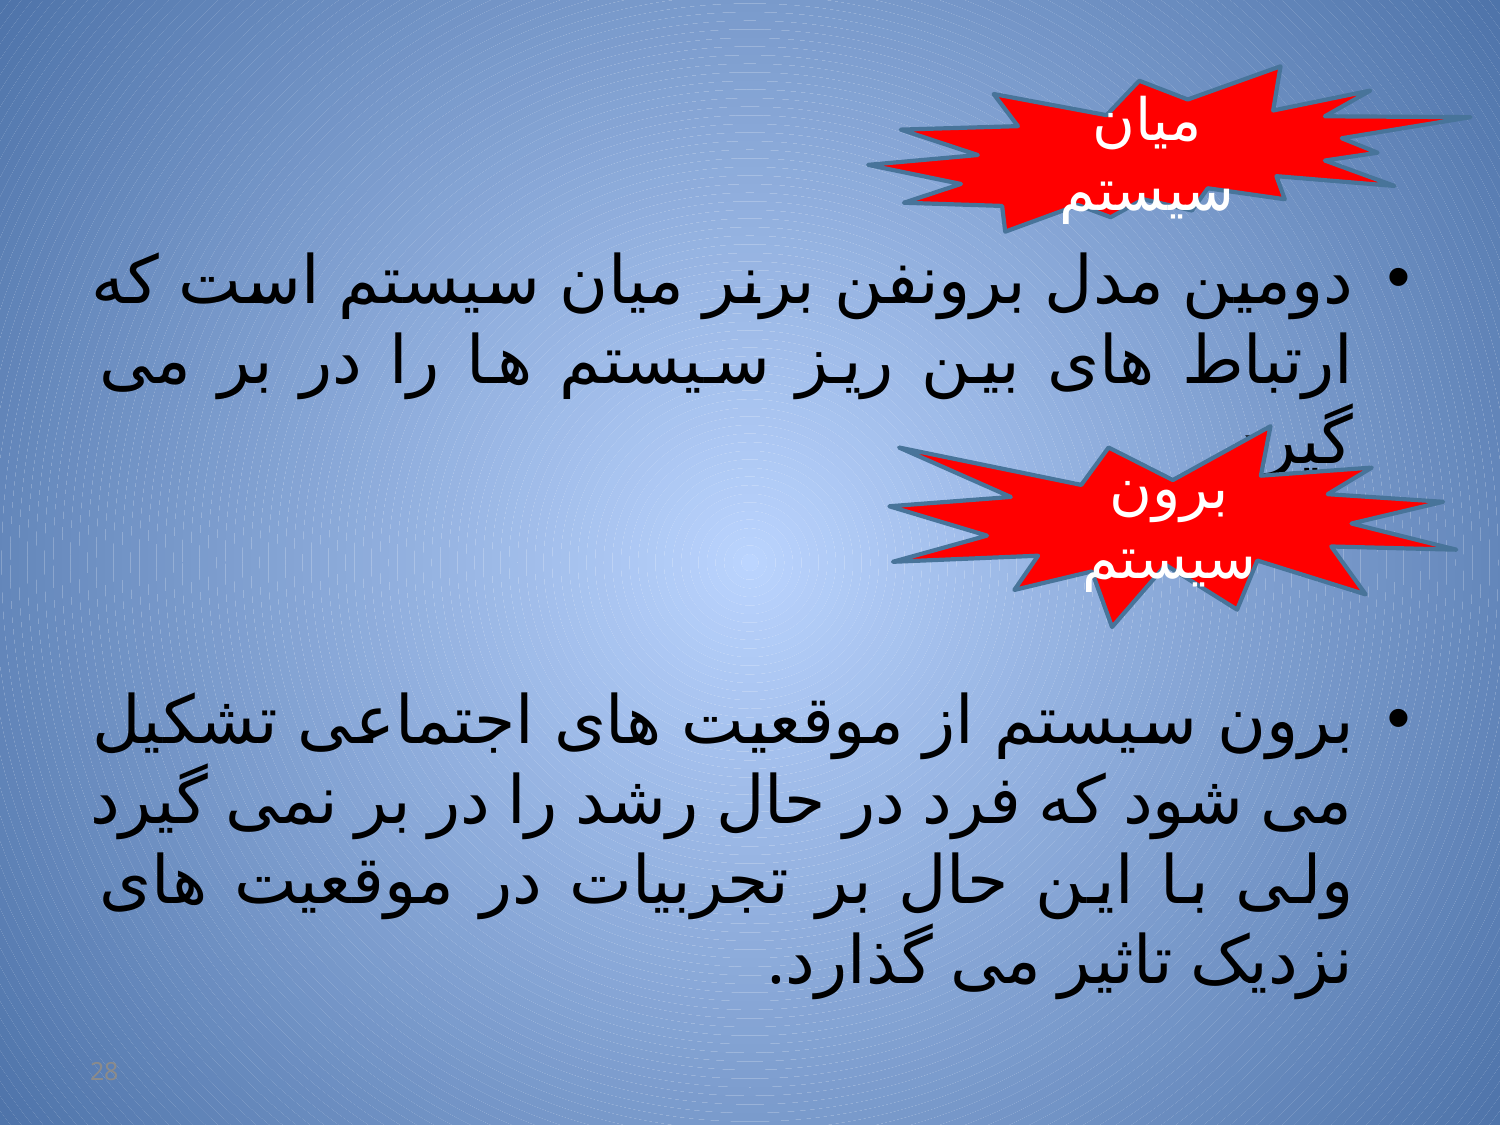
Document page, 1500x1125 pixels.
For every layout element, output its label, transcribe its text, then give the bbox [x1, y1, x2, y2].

slide_number 28 [75, 1042, 425, 1103]
text_box برون سیستم [887, 424, 1459, 630]
text_box میان سیستم [866, 64, 1473, 234]
list دومین مدل برونفن برنر میان سیستم است که ارتباط های بین ریز سیستم ها را در بر می گیرد. برون سیستم از موقعیت های اجتماعی تشکیل می شود که فرد در حال رشد را در بر نمی گیرد ولی با این حال بر تجربیات در موقعیت های نزدیک تاثیر می گذارد. [75, 42, 1425, 1083]
